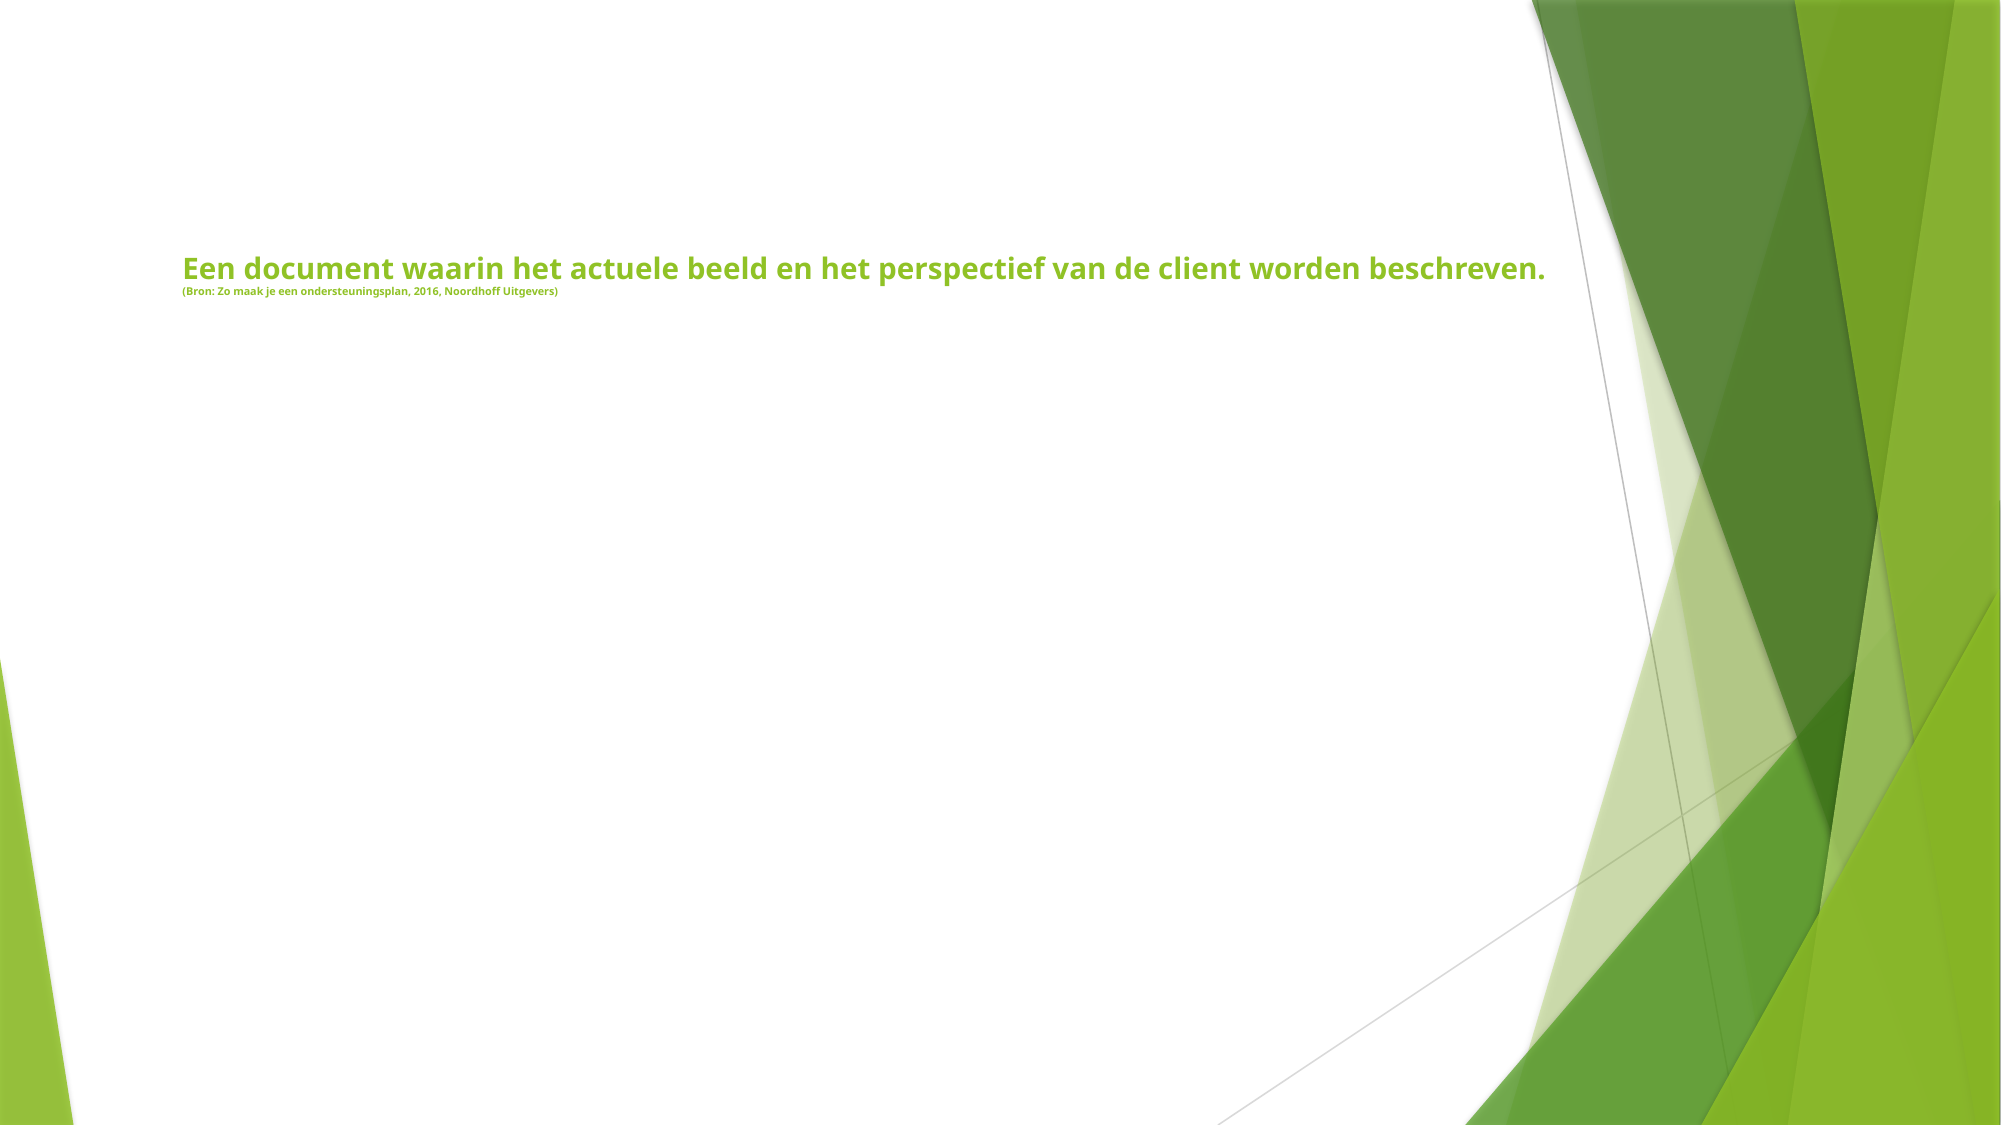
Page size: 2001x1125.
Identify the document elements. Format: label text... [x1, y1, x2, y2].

title Een document waarin het actuele beeld en het perspectief van de client worden beschreven. (Bron: Zo maak je een ondersteuningsplan, 2016, Noordhoff Uitgevers) [167, 206, 1578, 424]
